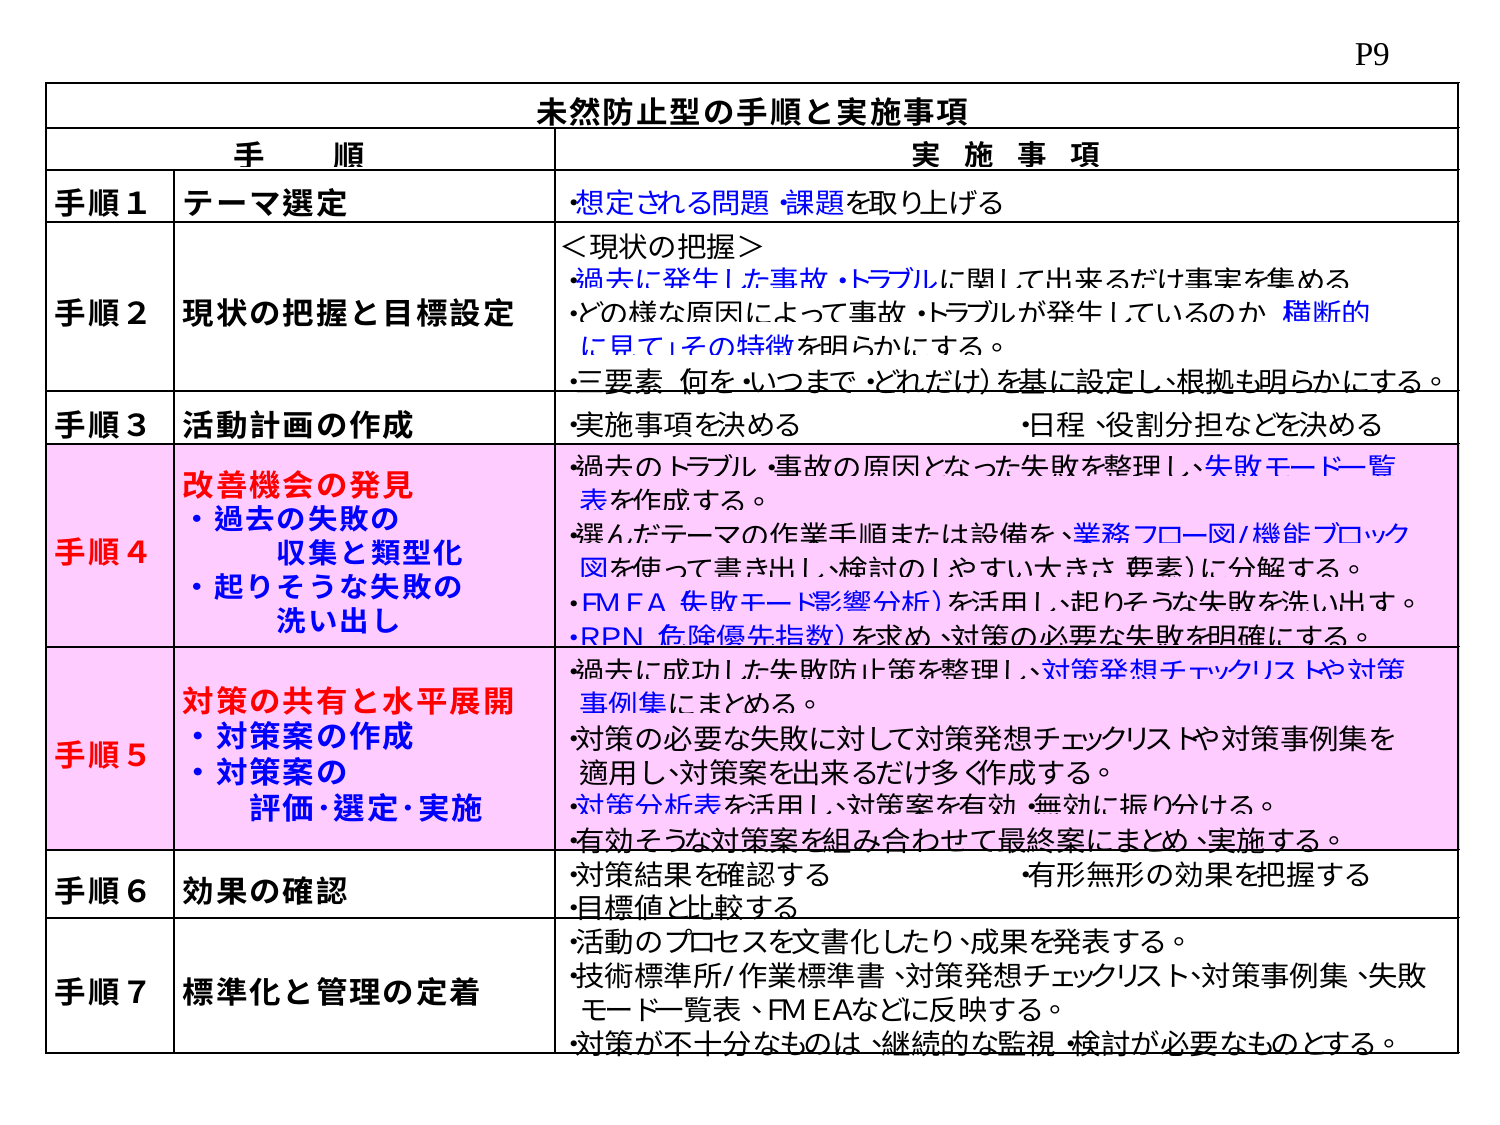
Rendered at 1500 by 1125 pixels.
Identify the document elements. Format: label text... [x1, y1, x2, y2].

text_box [25, 63, 1478, 1072]
text_box P9 [1340, 24, 1500, 80]
